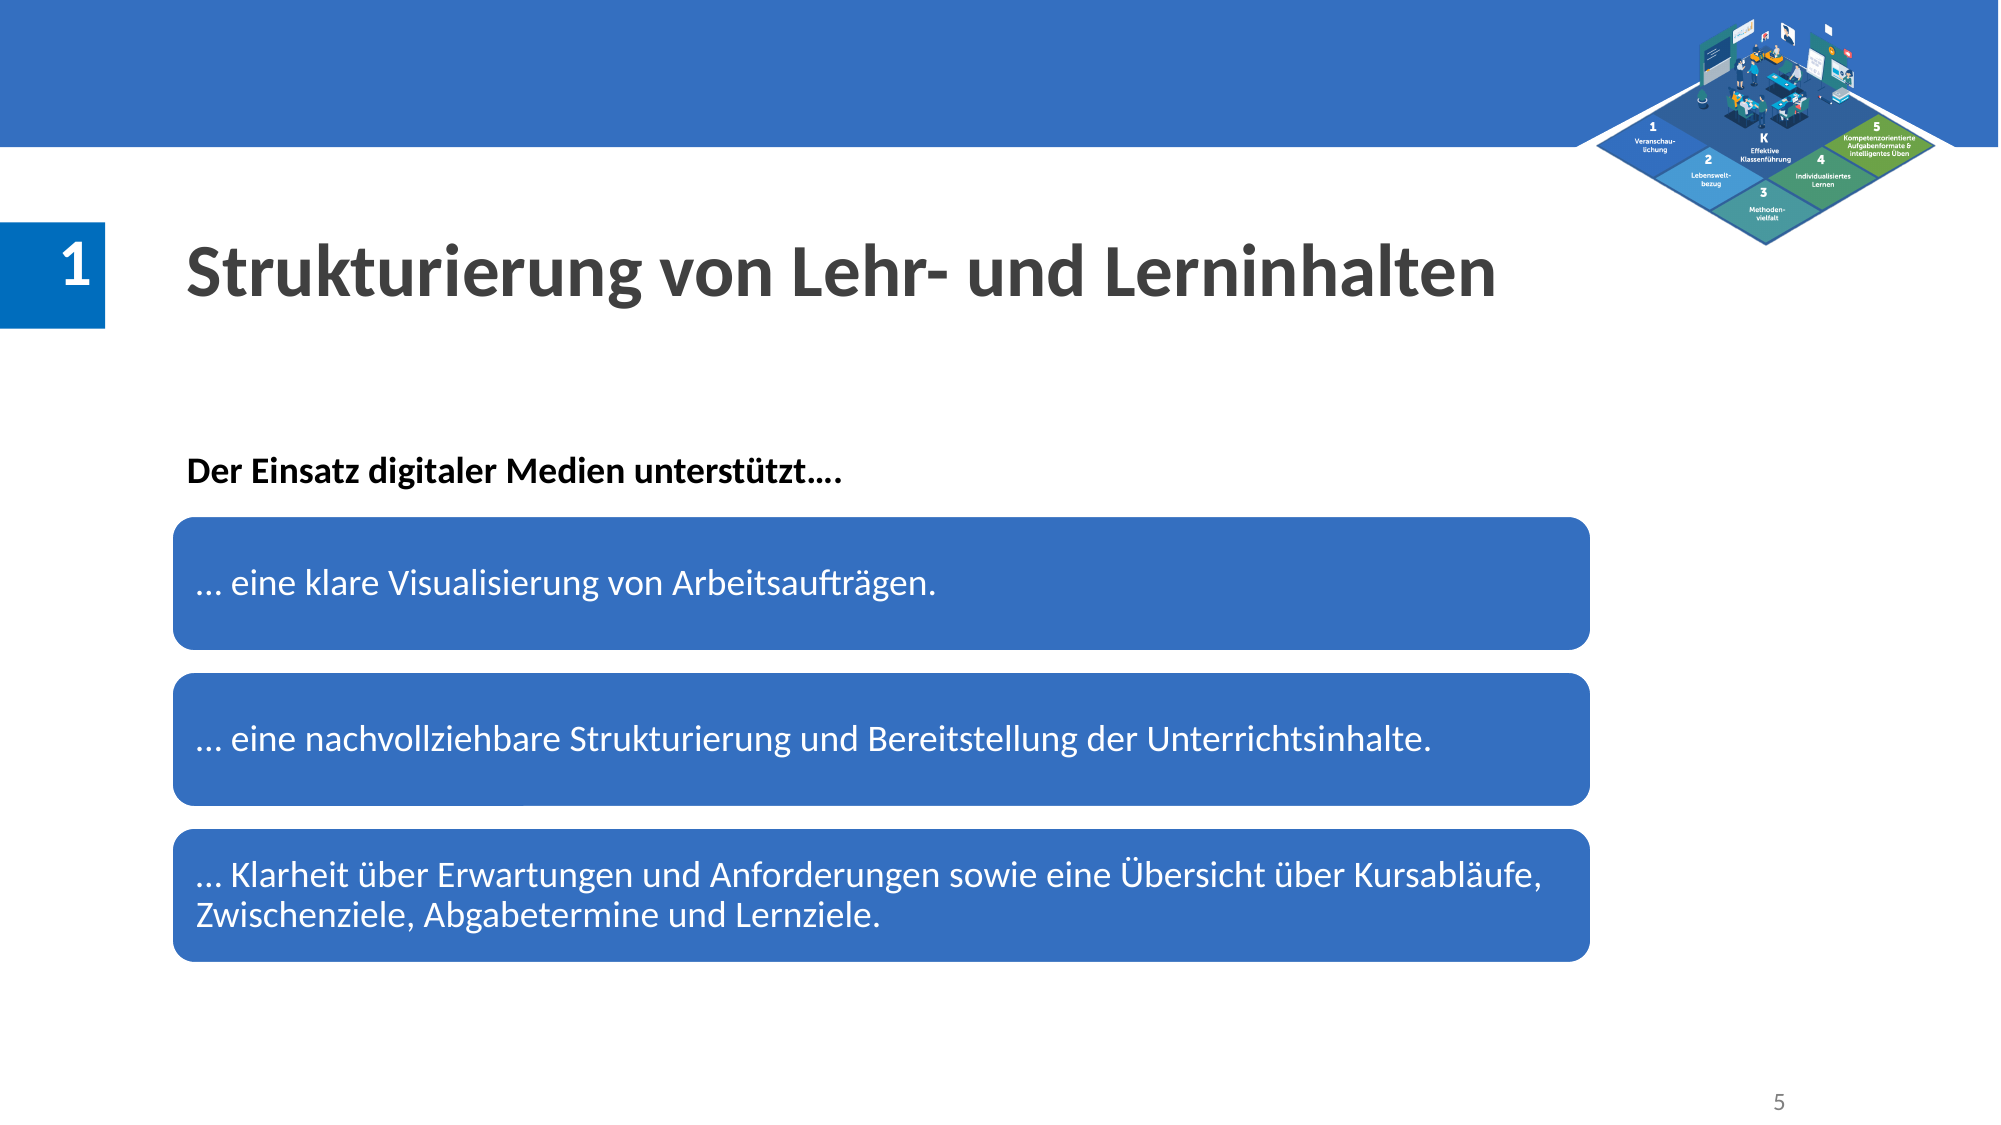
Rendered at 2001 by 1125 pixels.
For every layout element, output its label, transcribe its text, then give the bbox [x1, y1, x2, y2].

list Der Einsatz digitaler Medien unterstützt…. [171, 443, 1663, 1036]
list Strukturierung von Lehr- und Lerninhalten [171, 226, 1663, 321]
picture [1589, 12, 1942, 249]
slide_number 5 [1350, 1075, 1801, 1125]
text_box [171, 514, 1592, 965]
